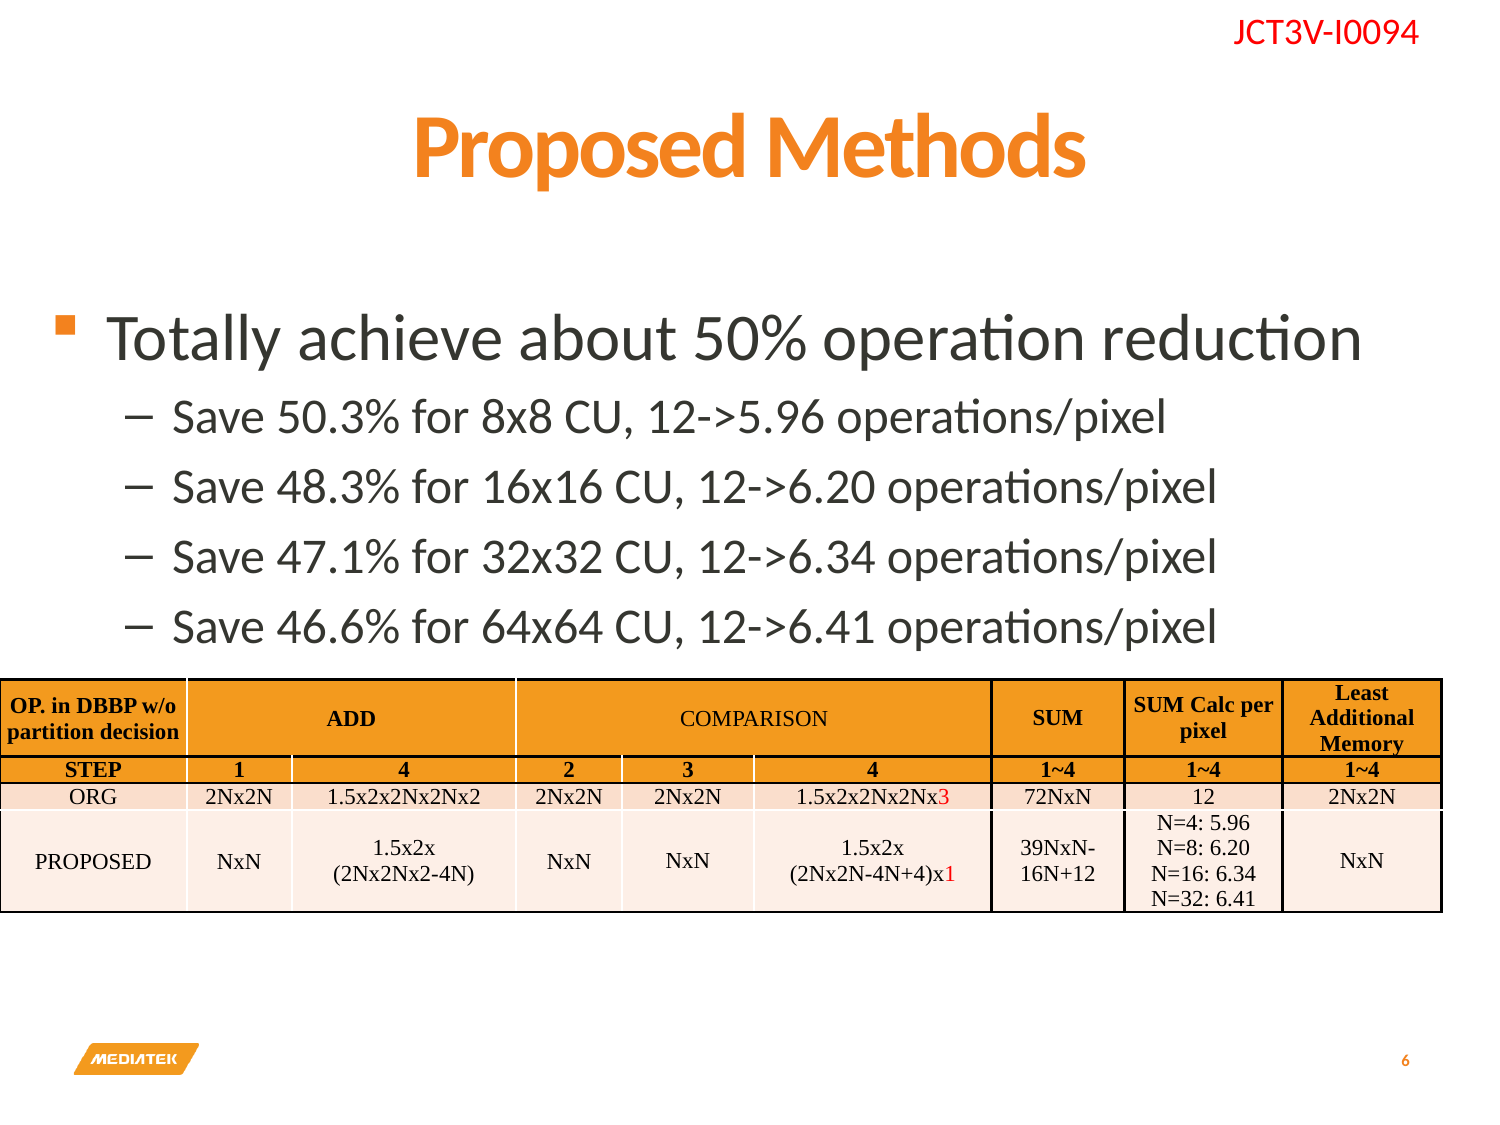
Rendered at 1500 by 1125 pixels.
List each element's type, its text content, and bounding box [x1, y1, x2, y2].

table_header Least Additional Memory [1284, 681, 1440, 755]
table_cell 3 [623, 758, 753, 782]
table_cell NxN [517, 811, 621, 911]
table_cell 1.5x2x (2Nx2N-4N+4)x1 [755, 811, 990, 911]
table_cell 4 [755, 758, 990, 782]
table_cell 2 [517, 758, 621, 782]
table_cell ORG [1, 784, 186, 809]
table_cell 1~4 [993, 758, 1123, 782]
table_cell NxN [188, 811, 291, 911]
title Proposed Methods [75, 99, 1425, 286]
table_cell STEP [1, 758, 186, 782]
table_cell 39NxN-16N+12 [993, 811, 1123, 911]
table_cell 4 [293, 758, 515, 782]
table_header SUM [993, 681, 1123, 755]
table_cell 2Nx2N [517, 784, 621, 809]
list Totally achieve about 50% operation reduction Save 50.3% for 8x8 CU, 12->5.96 operations/pixel Save 48.3% for 16x16 CU, 12->6.20 operations/pixel Save 47.1% for 32x32 CU, 12->6.34 operations/pixel Save 46.6% for 64x64 CU, 12->6.41 operations/pixel [35, 286, 1500, 990]
table_cell 1 [188, 758, 291, 782]
table_cell NxN [623, 811, 753, 911]
table_cell 2Nx2N [188, 784, 291, 809]
table_cell 1~4 [1284, 758, 1440, 782]
table_cell NxN [1284, 811, 1440, 911]
table_cell 1~4 [1126, 758, 1281, 782]
table_cell 1.5x2x2Nx2Nx2 [293, 784, 515, 809]
table_header ADD [188, 681, 515, 755]
picture [73, 1043, 199, 1075]
table_cell N=4: 5.96 N=8: 6.20 N=16: 6.34 N=32: 6.41 [1126, 811, 1281, 911]
table_cell 12 [1126, 784, 1281, 809]
table_cell 2Nx2N [623, 784, 753, 809]
slide_number 6 [1251, 1029, 1425, 1090]
table_cell 1.5x2x (2Nx2Nx2-4N) [293, 811, 515, 911]
table_cell 72NxN [993, 784, 1123, 809]
table_cell PROPOSED [1, 811, 186, 911]
table_cell 2Nx2N [1284, 784, 1440, 809]
table_header SUM Calc per pixel [1126, 681, 1281, 755]
table_header OP. in DBBP w/o partition decision [1, 681, 186, 755]
table_header COMPARISON [517, 681, 990, 755]
table_cell 1.5x2x2Nx2Nx3 [755, 784, 990, 809]
